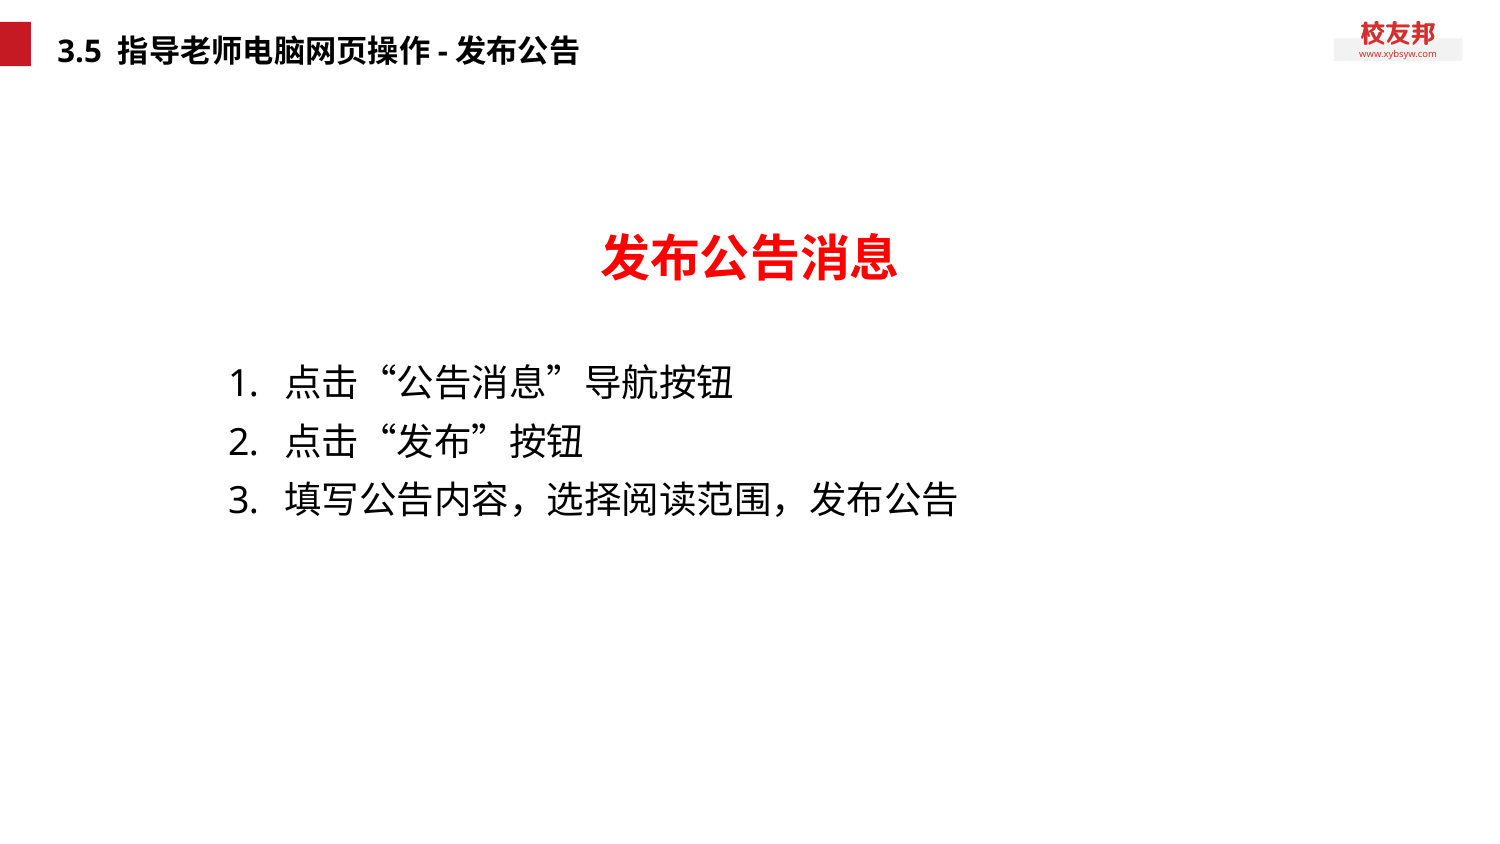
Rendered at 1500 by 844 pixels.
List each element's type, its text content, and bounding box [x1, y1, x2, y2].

text_box 发布公告消息 点击“公告消息”导航按钮 点击“发布”按钮 填写公告内容，选择阅读范围，发布公告 [213, 218, 1287, 529]
title 3.5 指导老师电脑网页操作-发布公告 [42, 11, 939, 77]
picture [1361, 21, 1435, 45]
